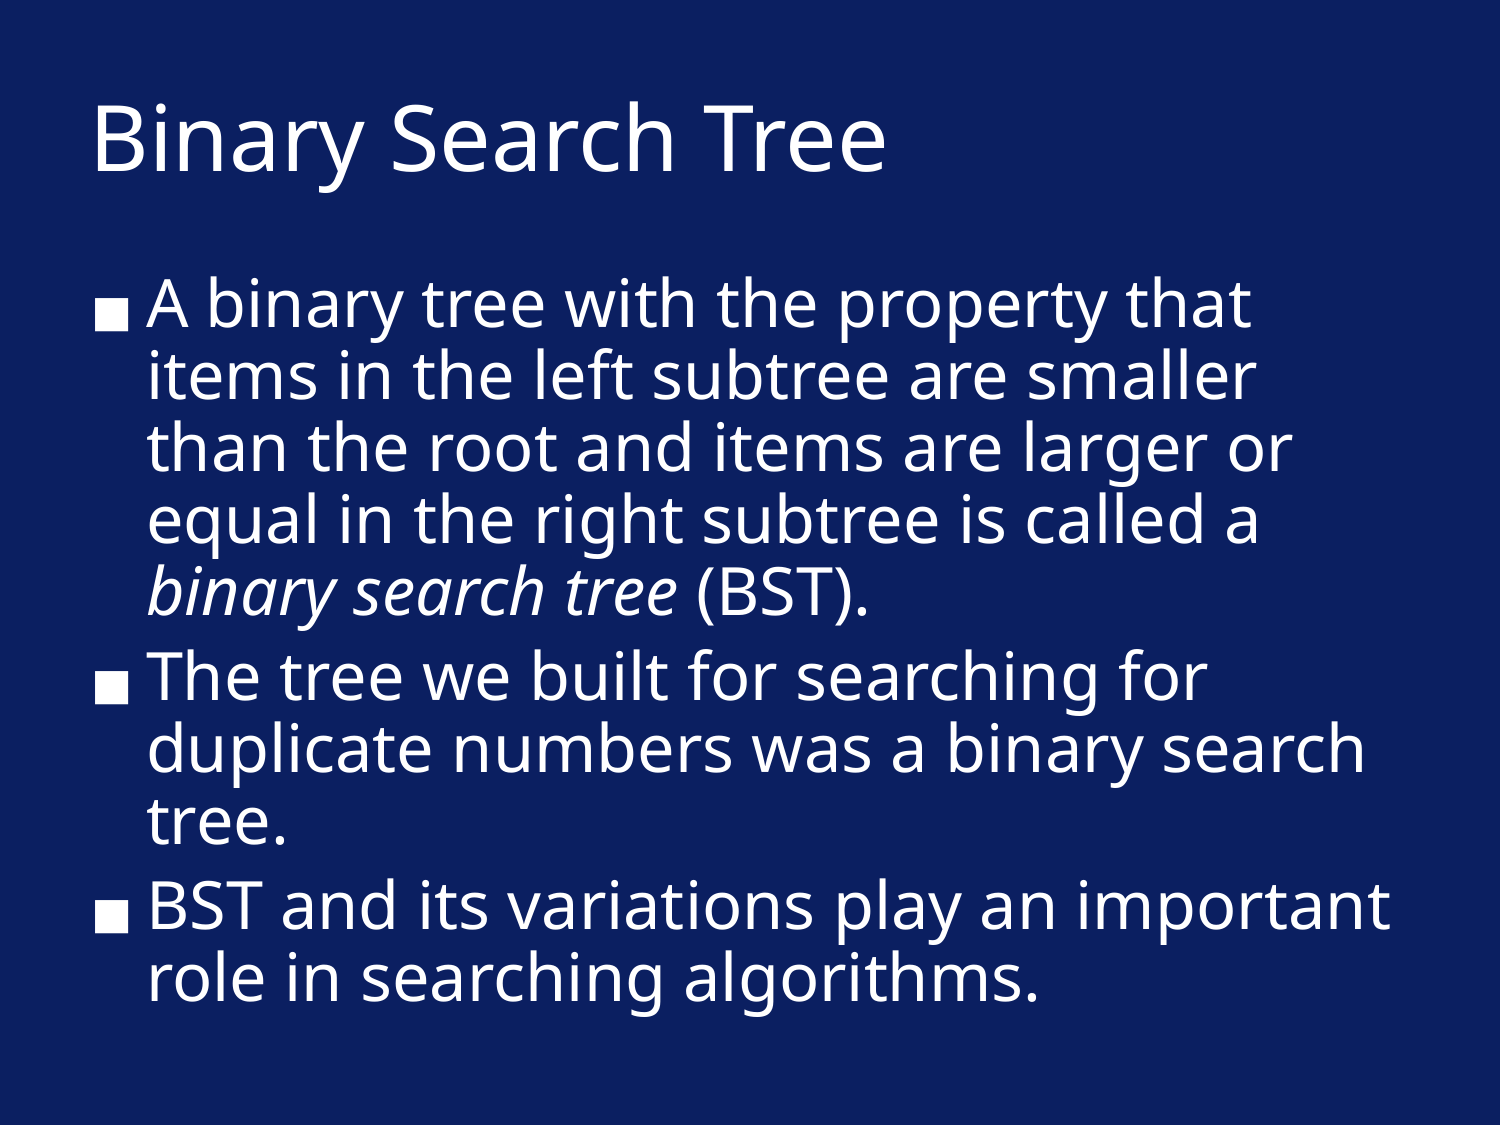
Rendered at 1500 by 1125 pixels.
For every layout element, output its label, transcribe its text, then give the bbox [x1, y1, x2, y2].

list A binary tree with the property that items in the left subtree are smaller than the root and items are larger or equal in the right subtree is called a binary search tree (BST). The tree we built for searching for duplicate numbers was a binary search tree. BST and its variations play an important role in searching algorithms. [74, 262, 1425, 1038]
title Binary Search Tree [74, 59, 1425, 210]
